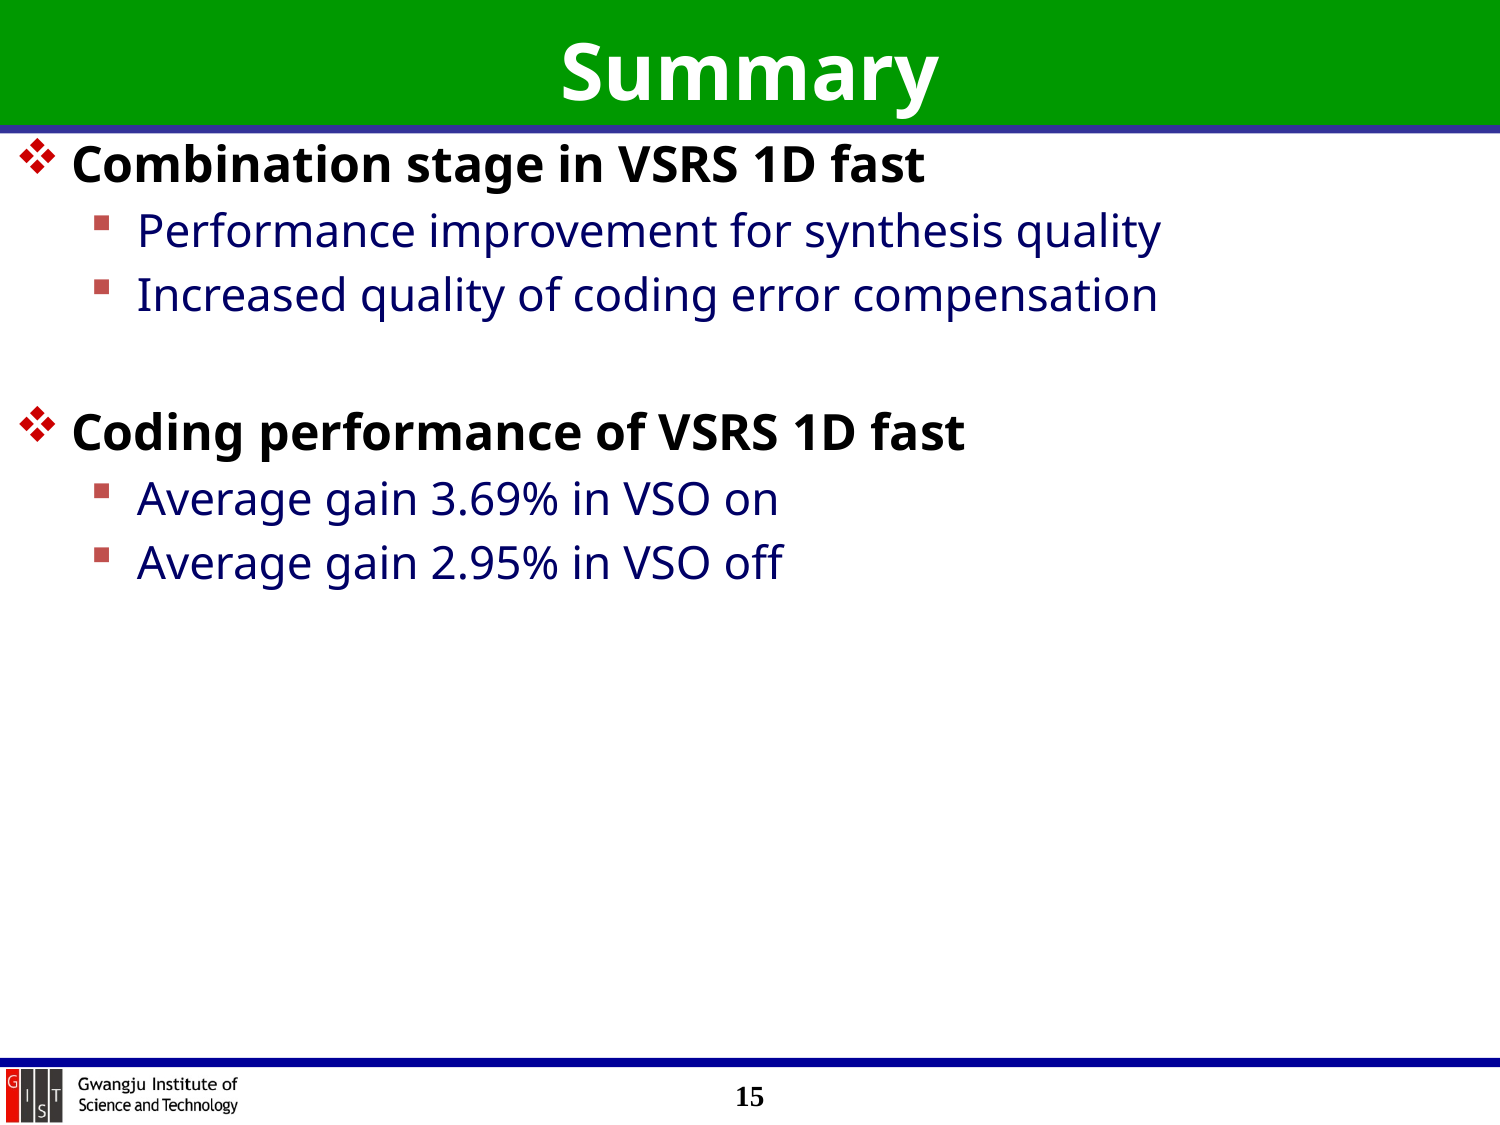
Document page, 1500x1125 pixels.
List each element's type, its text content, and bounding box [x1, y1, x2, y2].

list Combination stage in VSRS 1D fast Performance improvement for synthesis quality Increased quality of coding error compensation Coding performance of VSRS 1D fast Average gain 3.69% in VSO on Average gain 2.95% in VSO off [0, 123, 1500, 1039]
picture [6, 1069, 238, 1123]
title Summary [0, 12, 1500, 123]
slide_number 15 [575, 1065, 925, 1125]
